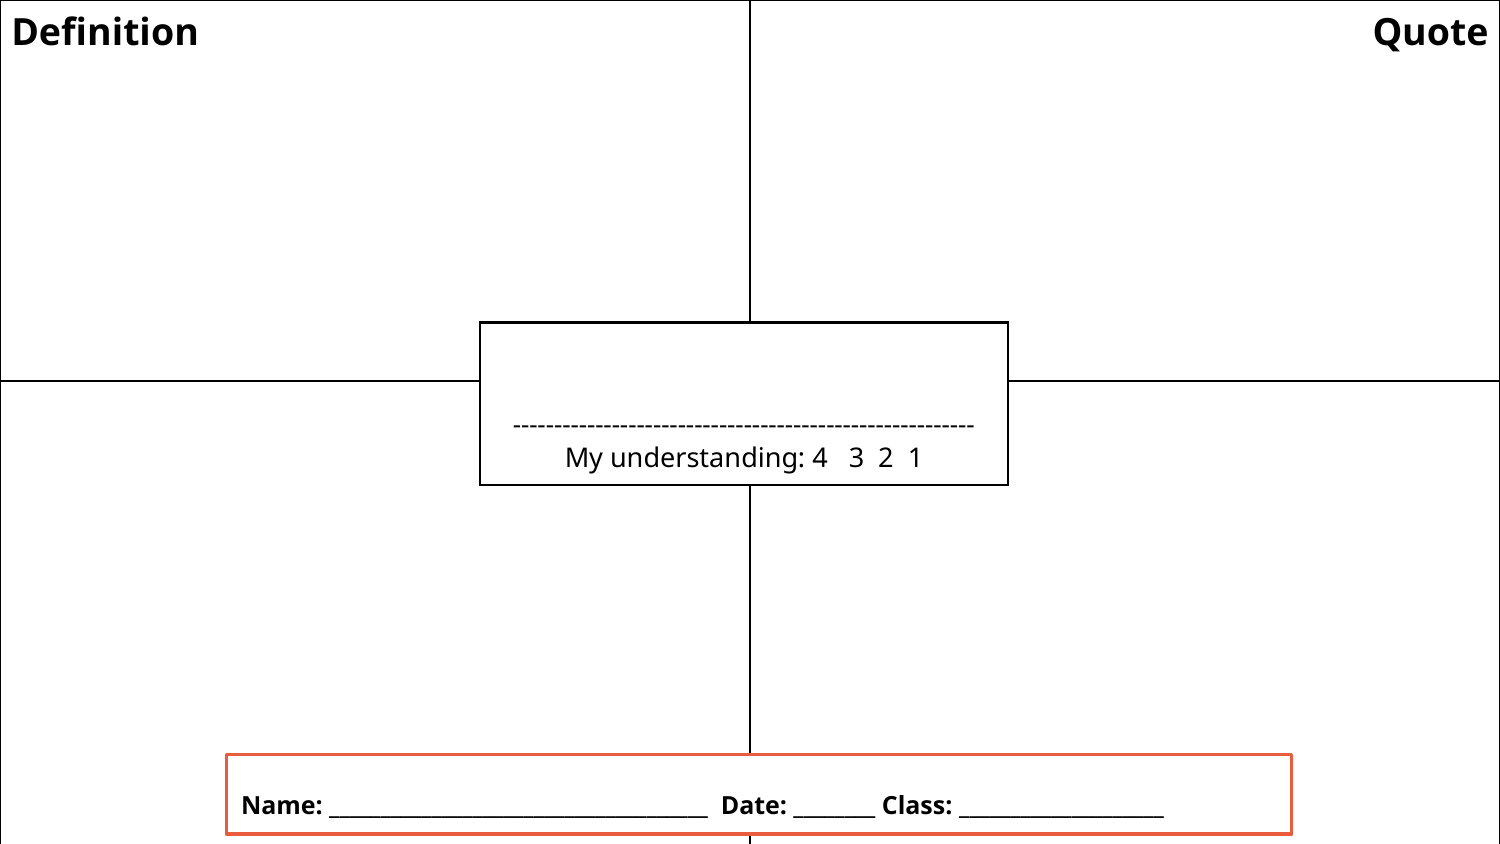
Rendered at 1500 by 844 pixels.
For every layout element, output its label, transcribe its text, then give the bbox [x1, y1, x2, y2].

text_box -------------------------------------------------------- My understanding: 4 3 2 1 [480, 322, 1008, 486]
table_cell America: A Da Question [751, 382, 1499, 844]
table_cell Illustration [1, 382, 749, 844]
table_header Quote [751, 1, 1499, 380]
table_header Definition [1, 1, 749, 380]
text_box Name: _____________________________________ Date: ________ Class: ____________________ [226, 754, 1292, 834]
